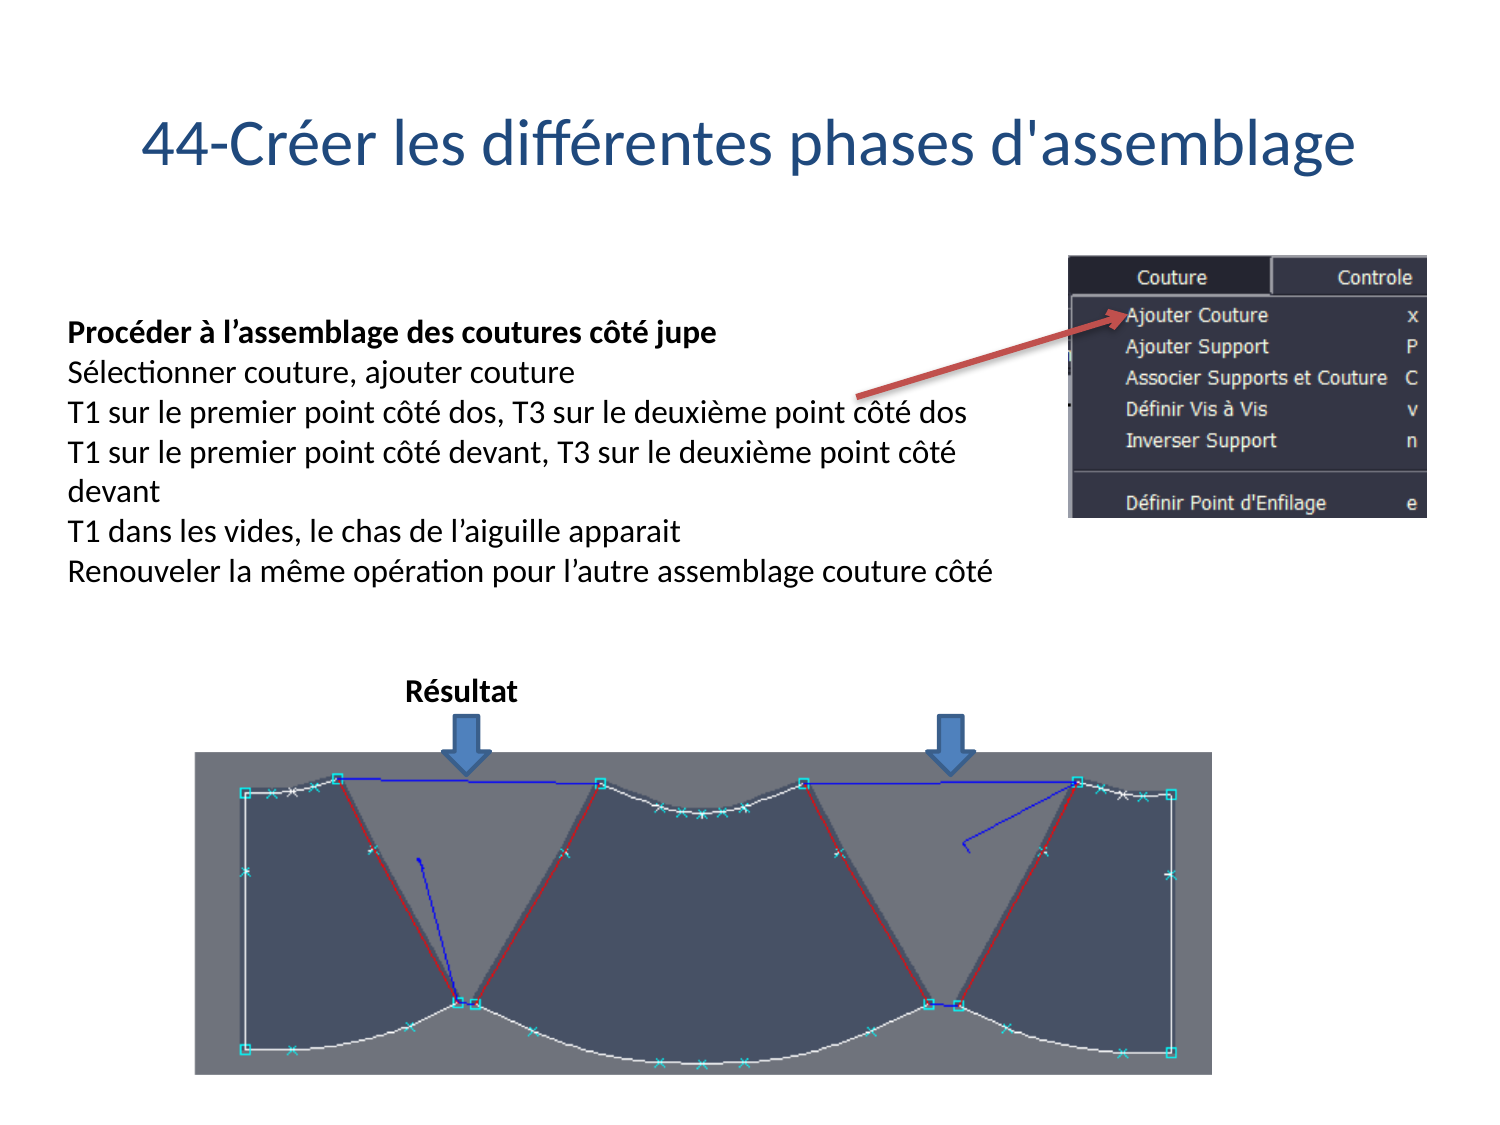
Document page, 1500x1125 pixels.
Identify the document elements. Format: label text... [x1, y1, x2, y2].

text_box [440, 713, 492, 778]
text_box [925, 713, 977, 778]
text_box Procéder à l’assemblage des coutures côté jupe Sélectionner couture, ajouter couture T1 sur le premier point côté dos, T3 sur le deuxième point côté dos T1 sur le premier point côté devant, T3 sur le deuxième point côté devant T1 dans les vides, le chas de l’aiguille apparait Renouveler la même opération pour l’autre assemblage couture côté Résultat [53, 302, 1022, 937]
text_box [856, 314, 1129, 398]
title 44-Créer les différentes phases d'assemblage [75, 45, 1425, 233]
picture [196, 404, 1212, 1125]
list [1068, 255, 1427, 519]
